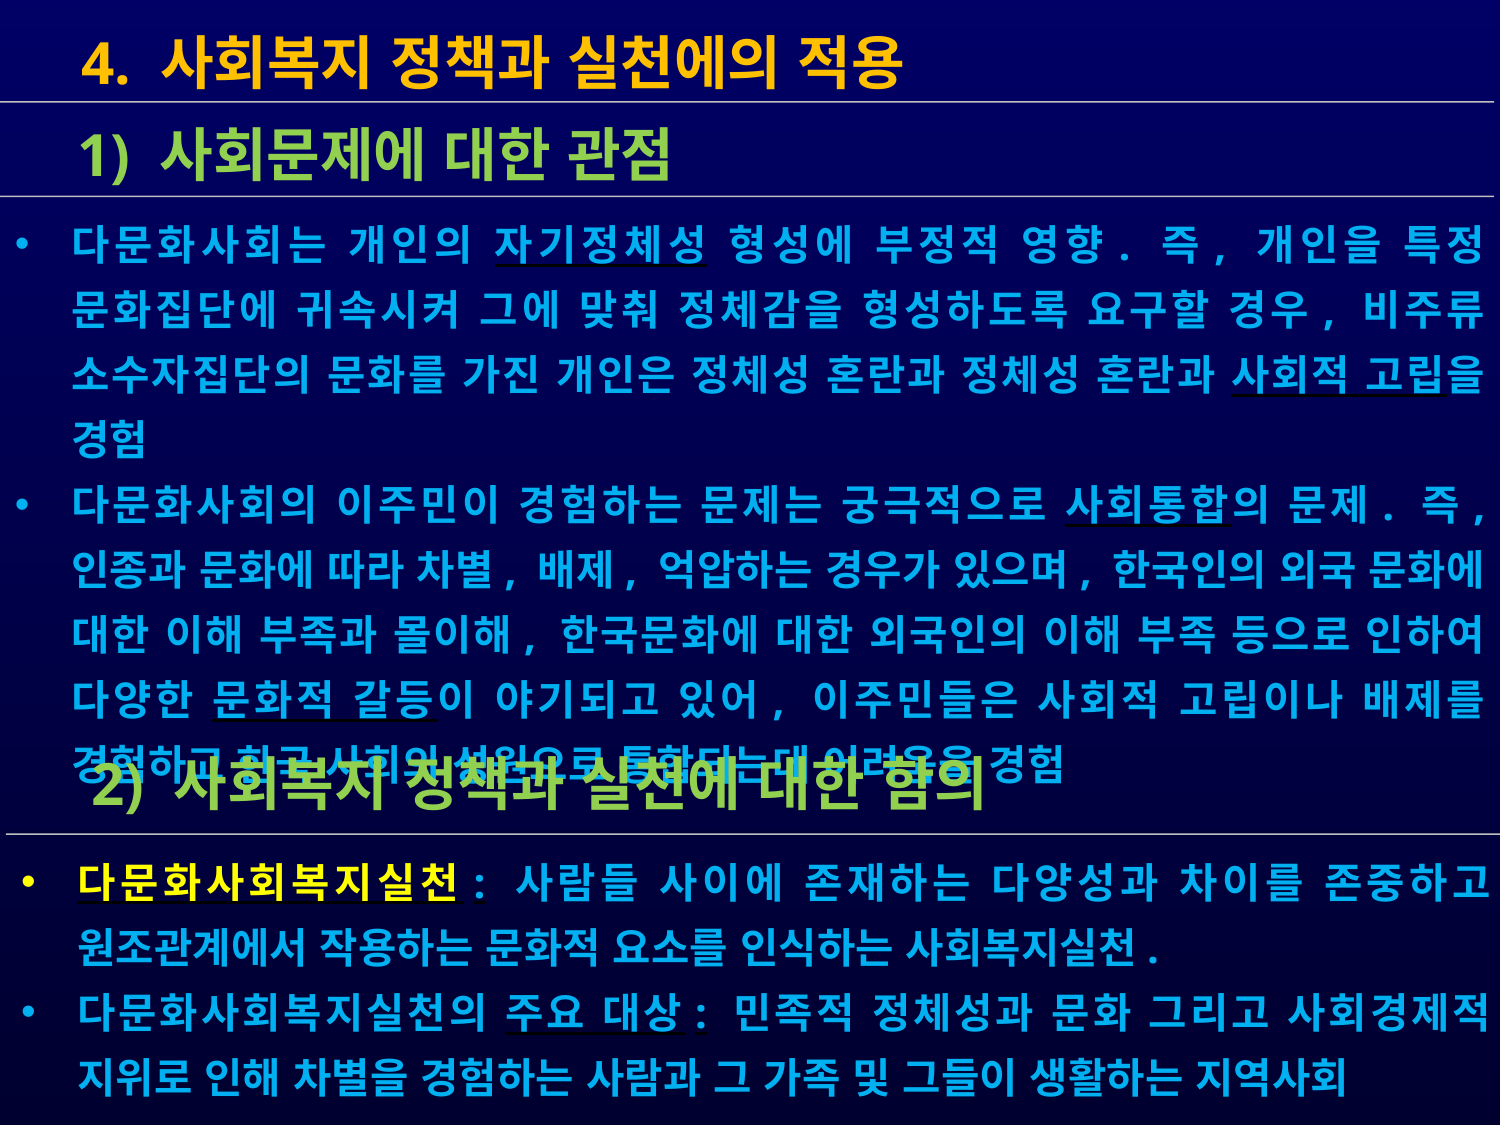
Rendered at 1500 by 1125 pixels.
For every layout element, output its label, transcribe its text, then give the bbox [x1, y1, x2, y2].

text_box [0, 18, 1500, 728]
text_box 다문화사회복지실천: 사람들 사이에 존재하는 다양성과 차이를 존중하고 원조관계에서 작용하는 문화적 요소를 인식하는 사회복지실천. 다문화사회복지실천의 주요 대상: 민족적 정체성과 문화 그리고 사회경제적 지위로 인해 차별을 경험하는 사람과 그 가족 및 그들이 생활하는 지역사회 [6, 834, 1500, 1109]
text_box 2) 사회복지 정책과 실천에 대한 함의 [46, 739, 1003, 825]
